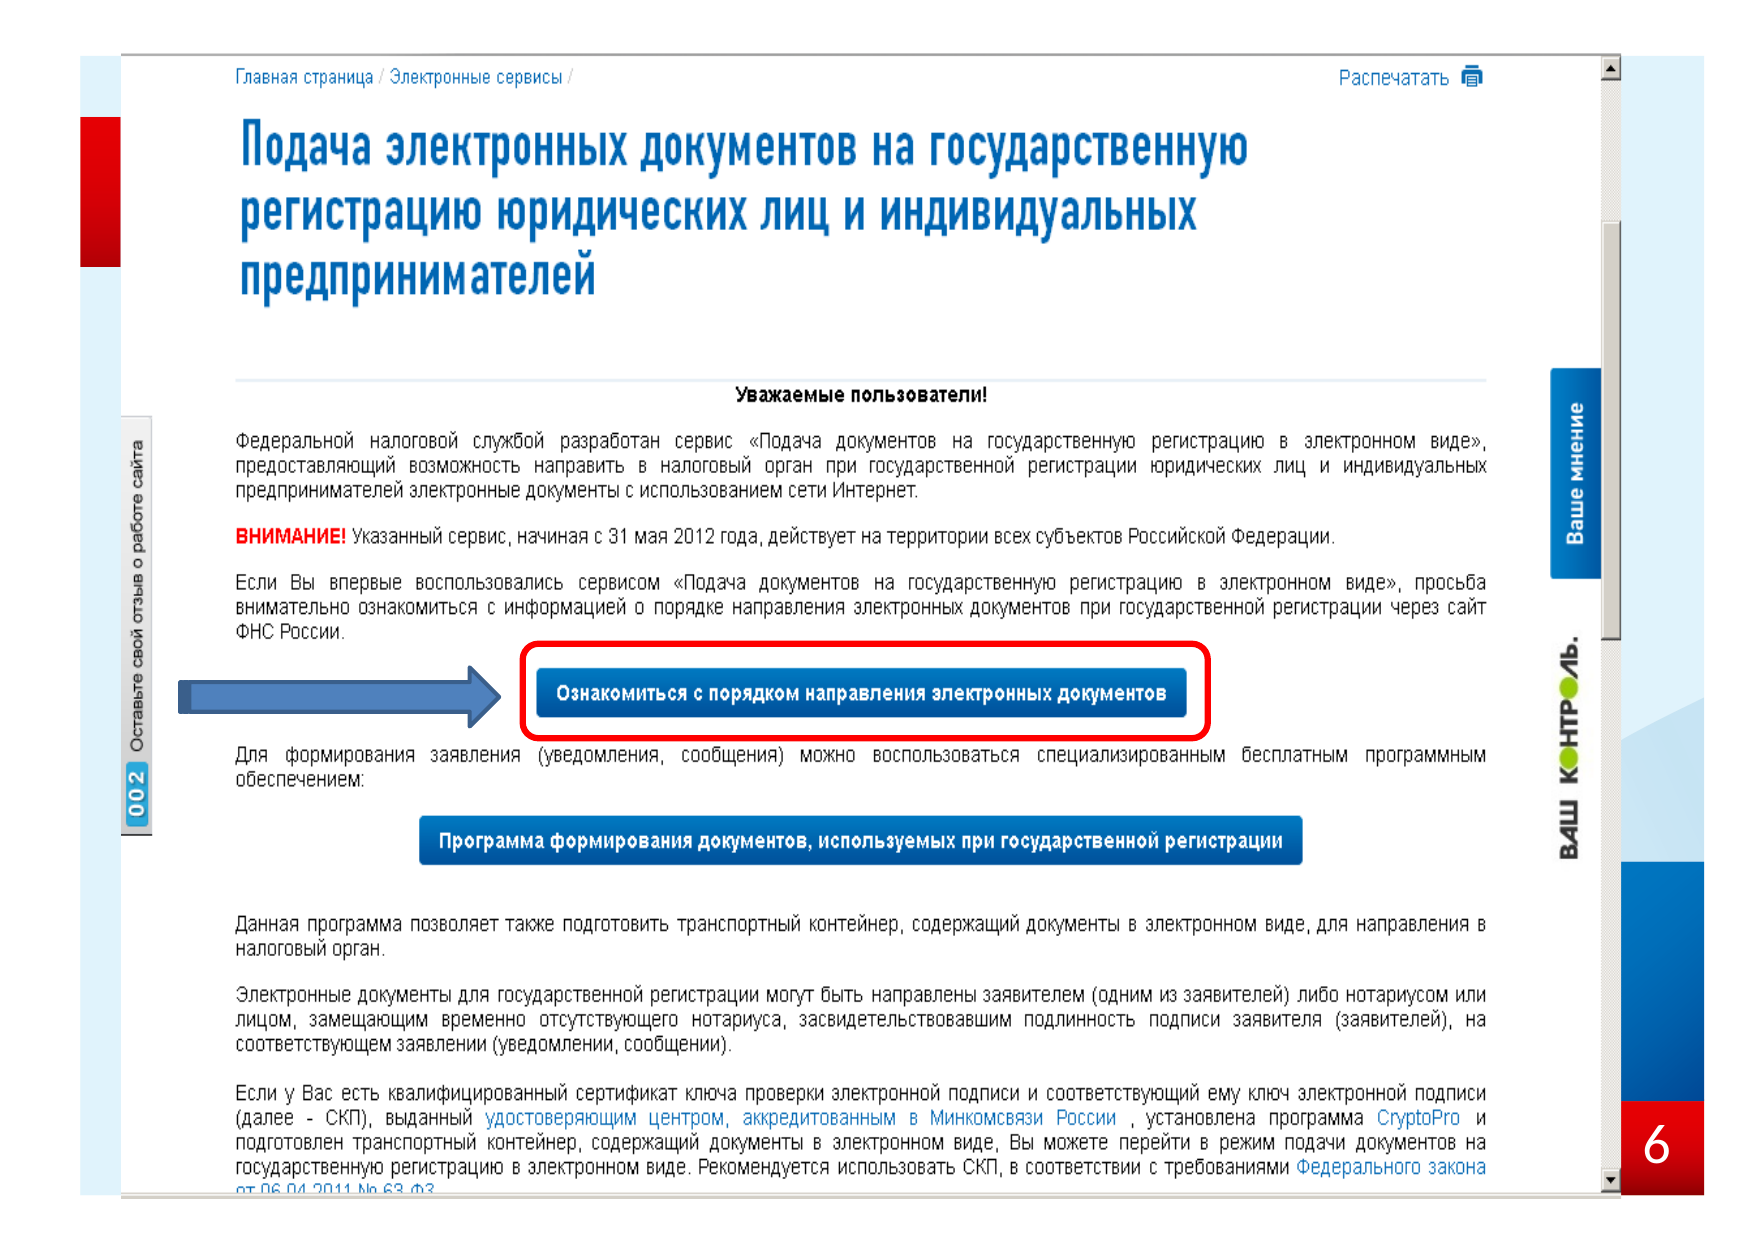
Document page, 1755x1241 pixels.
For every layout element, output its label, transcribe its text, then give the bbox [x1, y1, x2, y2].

picture [0, 0, 1754, 1240]
slide_number 6 [1618, 1092, 1717, 1208]
